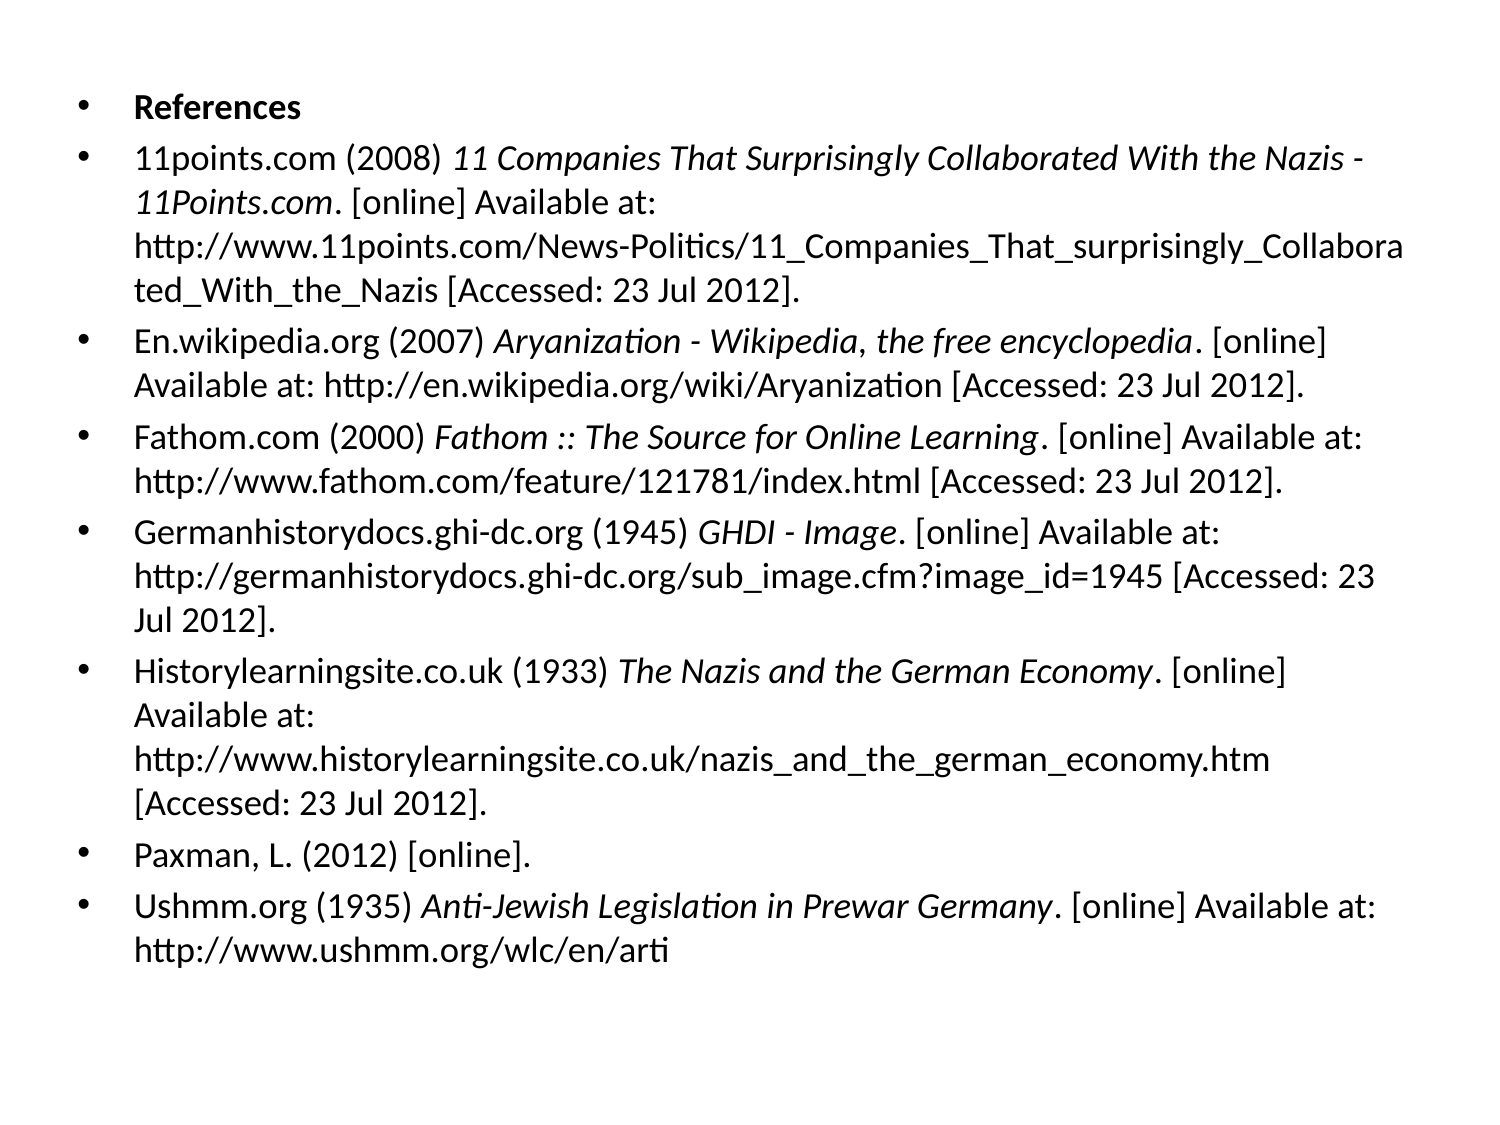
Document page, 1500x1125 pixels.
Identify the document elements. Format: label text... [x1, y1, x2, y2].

list References 11points.com (2008) 11 Companies That Surprisingly Collaborated With the Nazis - 11Points.com. [online] Available at: http://www.11points.com/News-Politics/11_Companies_That_surprisingly_Collaborated_With_the_Nazis [Accessed: 23 Jul 2012]. En.wikipedia.org (2007) Aryanization - Wikipedia, the free encyclopedia. [online] Available at: http://en.wikipedia.org/wiki/Aryanization [Accessed: 23 Jul 2012]. Fathom.com (2000) Fathom :: The Source for Online Learning. [online] Available at: http://www.fathom.com/feature/121781/index.html [Accessed: 23 Jul 2012]. Germanhistorydocs.ghi-dc.org (1945) GHDI - Image. [online] Available at: http://germanhistorydocs.ghi-dc.org/sub_image.cfm?image_id=1945 [Accessed: 23 Jul 2012]. Historylearningsite.co.uk (1933) The Nazis and the German Economy. [online] Available at: http://www.historylearningsite.co.uk/nazis_and_the_german_economy.htm [Accessed: 23 Jul 2012]. Paxman, L. (2012) [online]. Ushmm.org (1935) Anti-Jewish Legislation in Prewar Germany. [online] Available at: http://www.ushmm.org/wlc/en/arti [62, 75, 1425, 1005]
